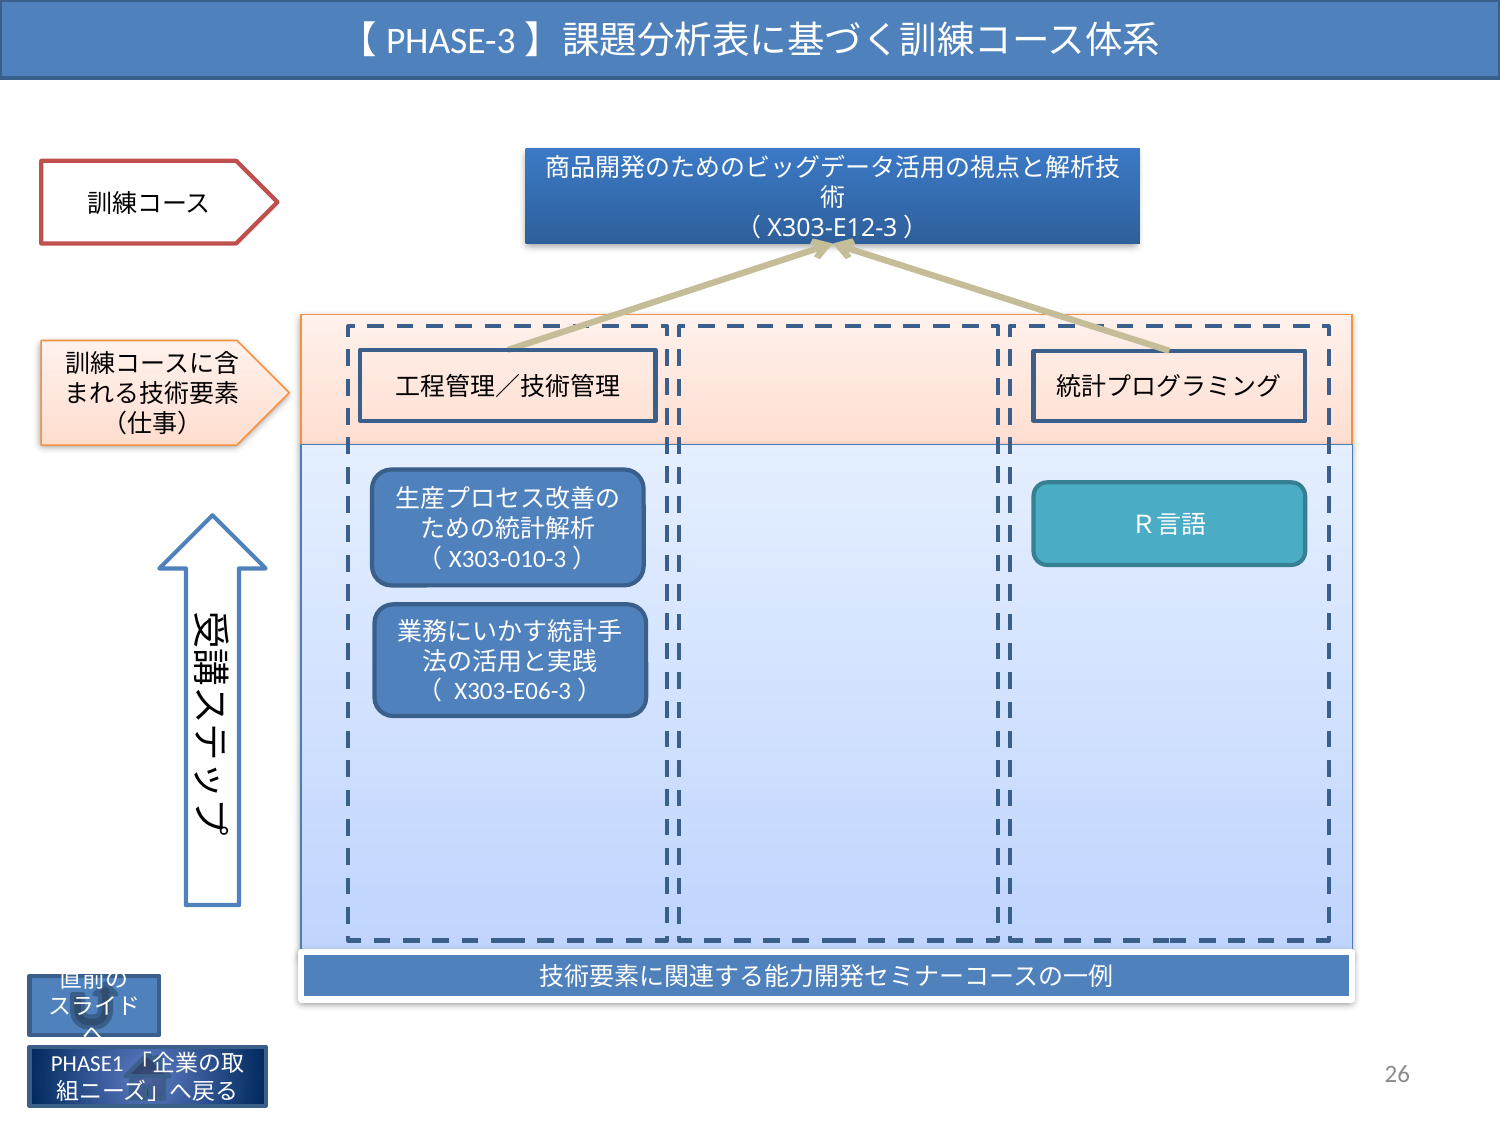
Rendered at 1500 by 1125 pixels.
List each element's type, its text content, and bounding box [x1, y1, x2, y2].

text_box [507, 243, 833, 350]
text_box [300, 444, 1353, 948]
text_box [677, 359, 1000, 943]
slide_number 26 [1074, 1042, 1425, 1103]
text_box PHASE1「企業の取組ニーズ」へ戻る [27, 1045, 268, 1108]
text_box 訓練コース [39, 158, 280, 246]
text_box 業務にいかす統計手法の活用と実践 （ X303-E06-3） [372, 602, 649, 719]
text_box 技術要素に関連する能力開発セミナーコースの一例 [298, 949, 1355, 1003]
text_box [346, 324, 669, 943]
text_box 生産プロセス改善のための統計解析（X303-010-3） [369, 467, 646, 588]
text_box [1008, 324, 1331, 943]
text_box 【PHASE-3】課題分析表に基づく訓練コース体系 [0, 0, 1500, 80]
text_box 直前の スライドへ [27, 974, 161, 1037]
text_box [300, 314, 502, 443]
text_box 工程管理／技術管理 [358, 348, 658, 423]
text_box [668, 359, 679, 442]
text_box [834, 243, 1170, 351]
text_box [1174, 314, 1353, 443]
text_box [999, 359, 1009, 442]
text_box 商品開発のためのビッグデータ活用の視点と解析技術 （X303-E12-3） [525, 148, 1140, 241]
text_box 訓練コースに含まれる技術要素 （仕事） [40, 339, 290, 446]
text_box 受講ステップ [157, 513, 268, 908]
text_box Ｒ言語 [1031, 480, 1308, 568]
